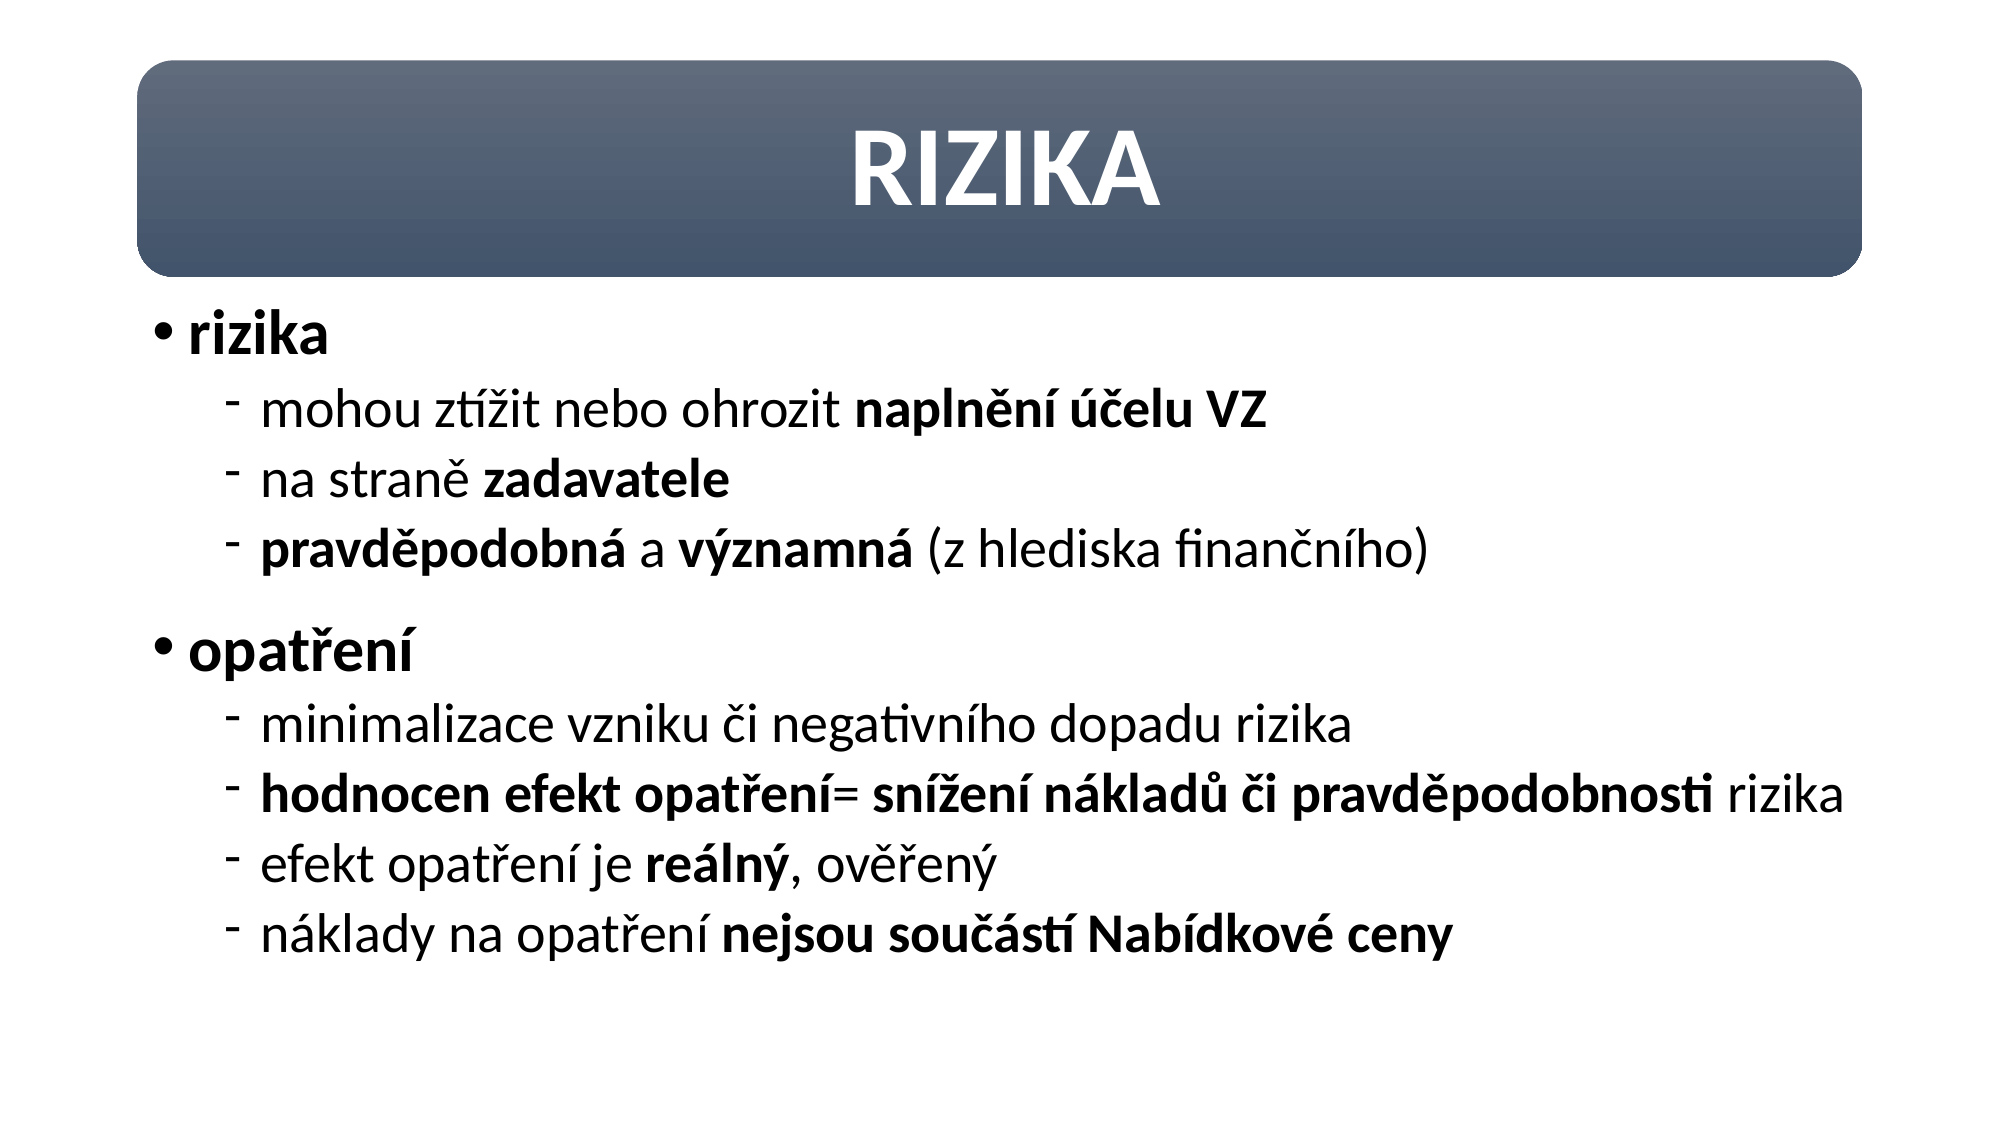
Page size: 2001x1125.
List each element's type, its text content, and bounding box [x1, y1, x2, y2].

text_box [137, 59, 1863, 278]
list rizika mohou ztížit nebo ohrozit naplnění účelu VZ na straně zadavatele pravděpodobná a významná (z hlediska finančního) opatření minimalizace vzniku či negativního dopadu rizika hodnocen efekt opatření= snížení nákladů či pravděpodobnosti rizika efekt opatření je reálný, ověřený náklady na opatření nejsou součástí Nabídkové ceny [137, 292, 1863, 1034]
